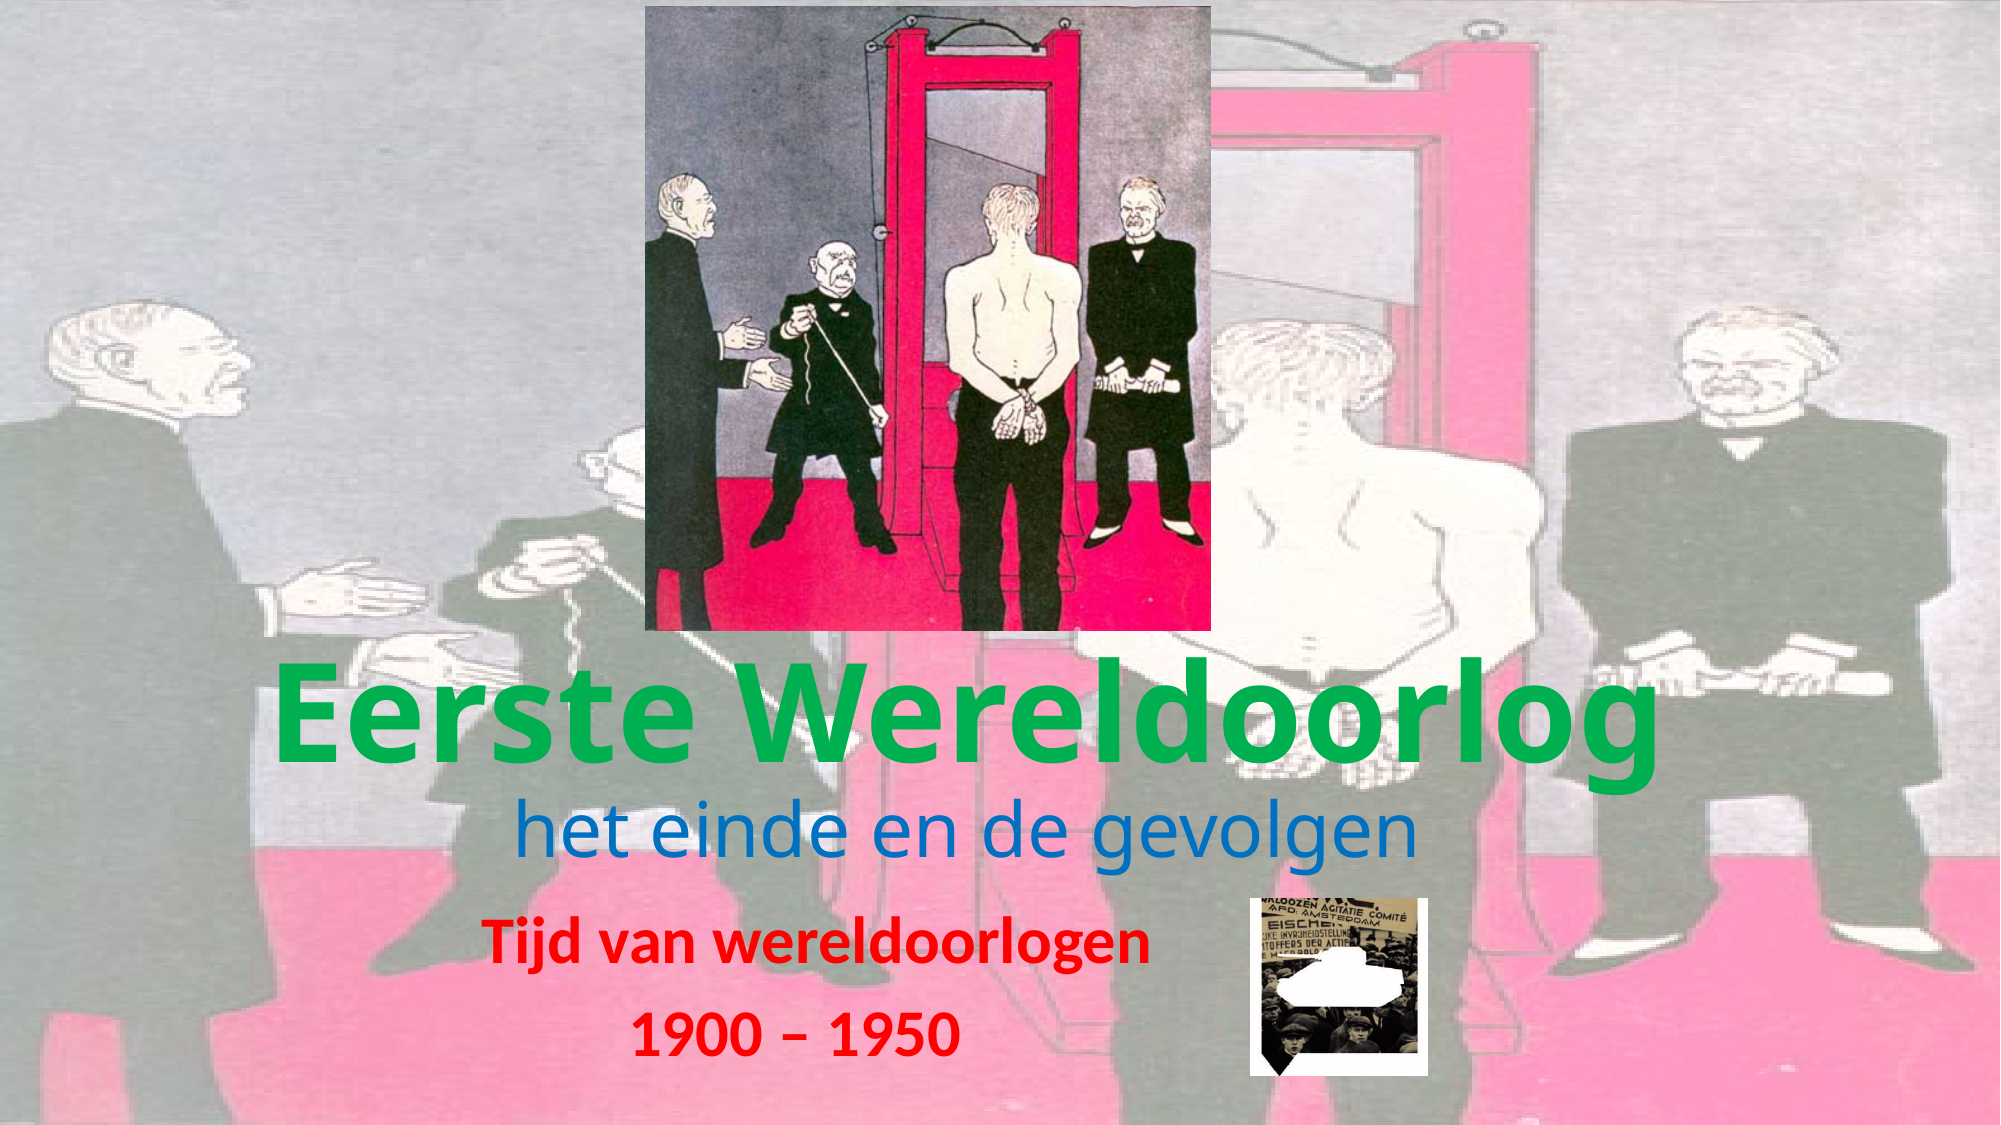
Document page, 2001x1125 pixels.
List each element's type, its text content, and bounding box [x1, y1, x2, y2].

picture [1250, 898, 1428, 1076]
title Eerste Wereldoorlog het einde en de gevolgen [217, 598, 1718, 882]
picture [645, 6, 1211, 631]
subtitle Tijd van wereldoorlogen 1900 – 1950 [354, 898, 1280, 1099]
